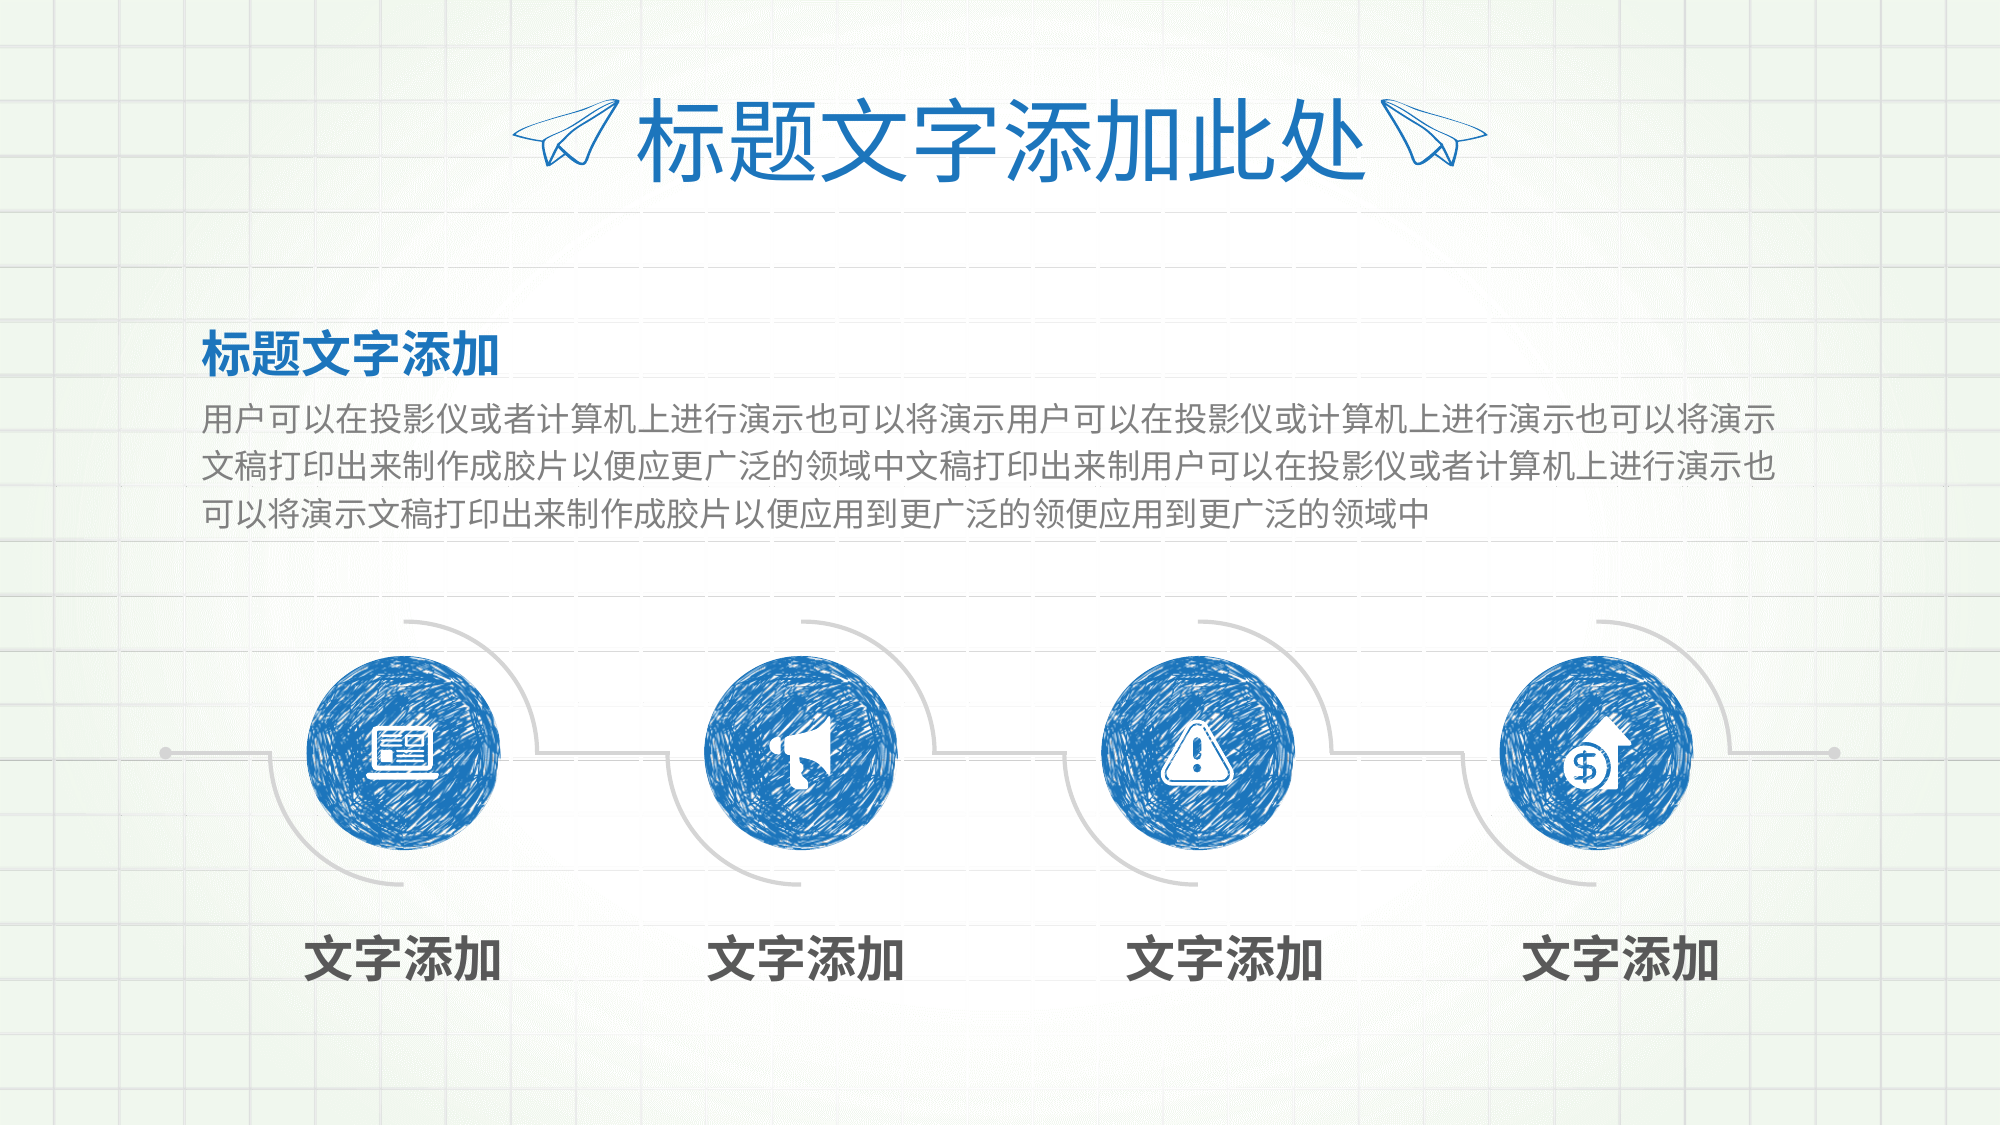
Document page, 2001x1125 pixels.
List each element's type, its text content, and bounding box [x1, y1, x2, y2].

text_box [165, 621, 1835, 885]
text_box 文字添加 [622, 908, 991, 996]
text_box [186, 303, 1795, 543]
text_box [511, 54, 1489, 196]
text_box 文字添加 [1041, 908, 1409, 996]
text_box 文字添加 [1437, 908, 1805, 996]
picture [0, 0, 2000, 1125]
text_box 文字添加 [219, 908, 588, 996]
